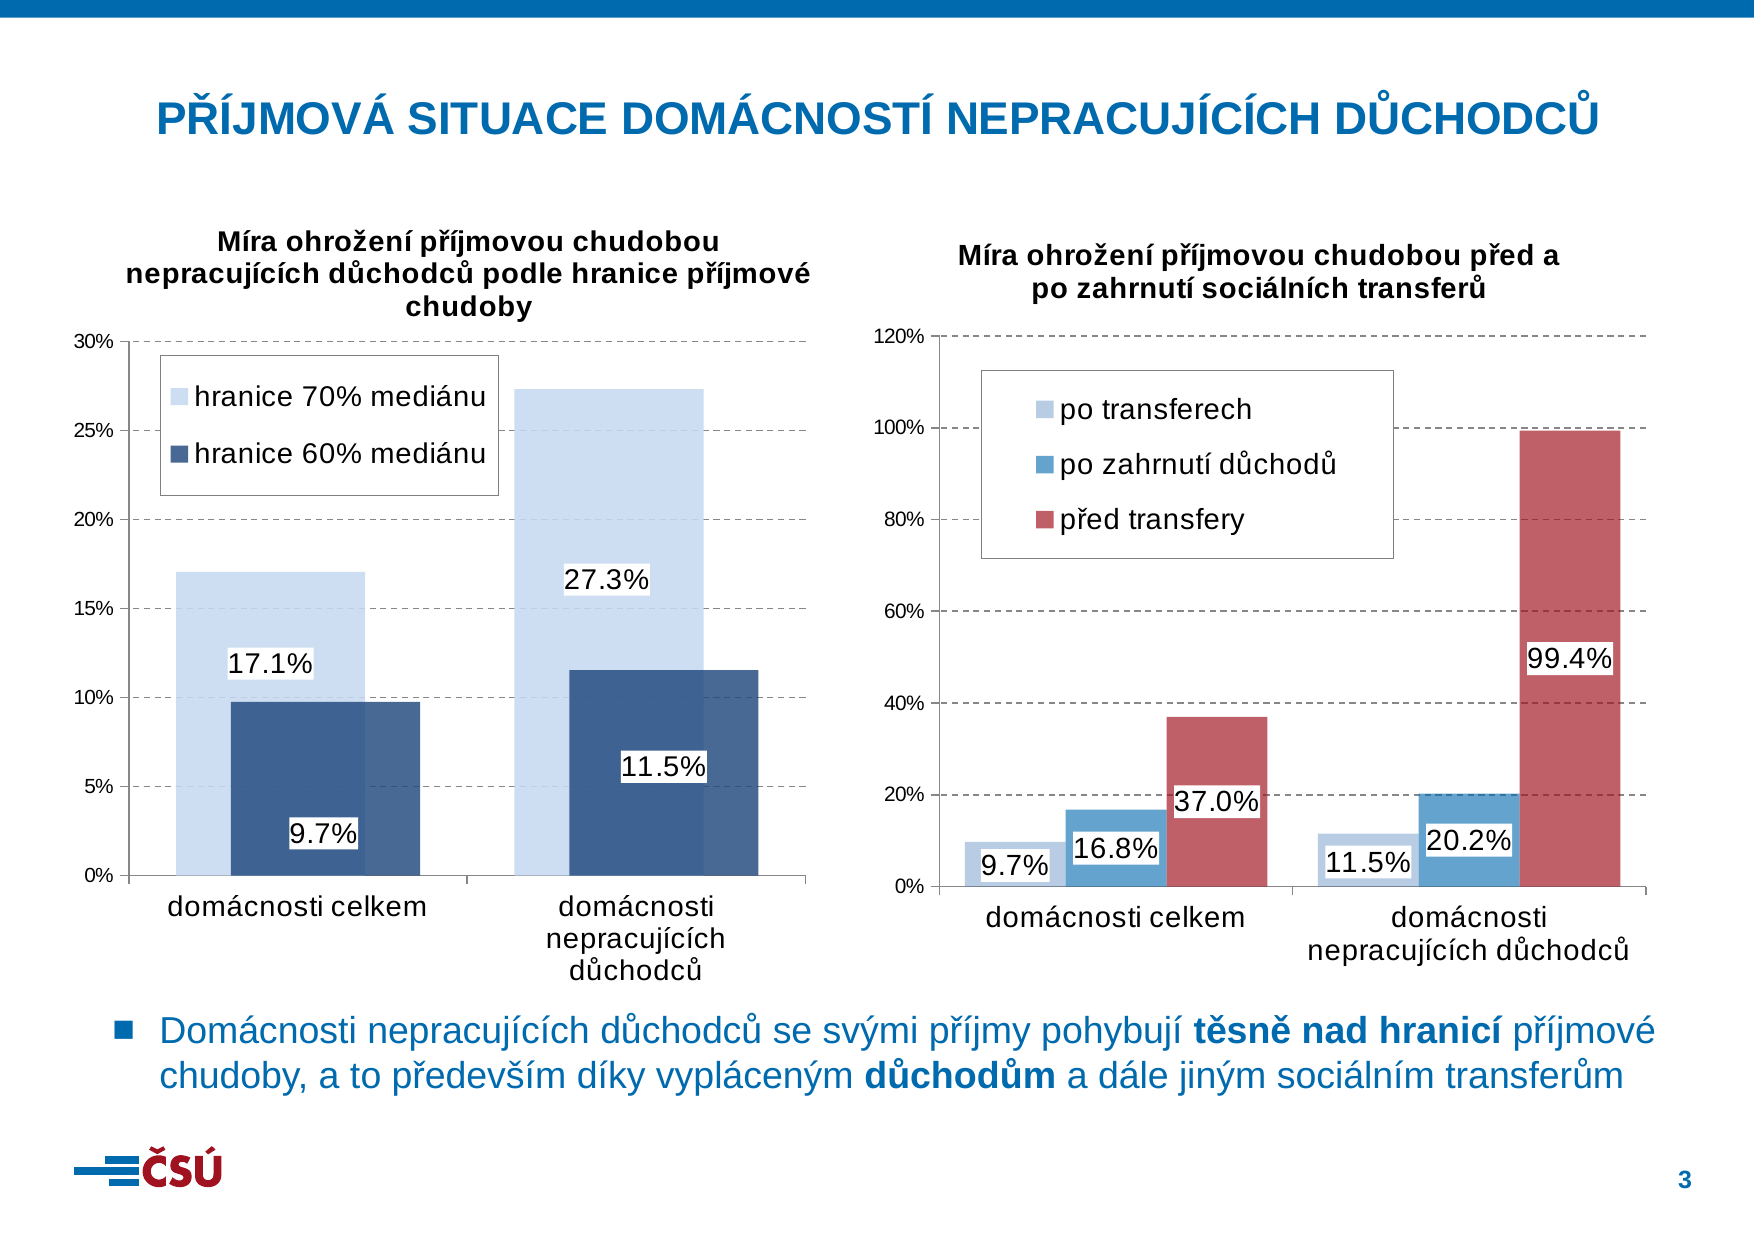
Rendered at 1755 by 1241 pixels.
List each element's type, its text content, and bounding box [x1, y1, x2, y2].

chart [49, 194, 1655, 987]
list Příjmová situace domácností nepracujících důchodců [156, 88, 1669, 184]
list Domácnosti nepracujících důchodců se svými příjmy pohybují těsně nad hranicí příjmové chudoby, a to především díky vypláceným důchodům a dále jiným sociálním transferům [97, 998, 1693, 1105]
